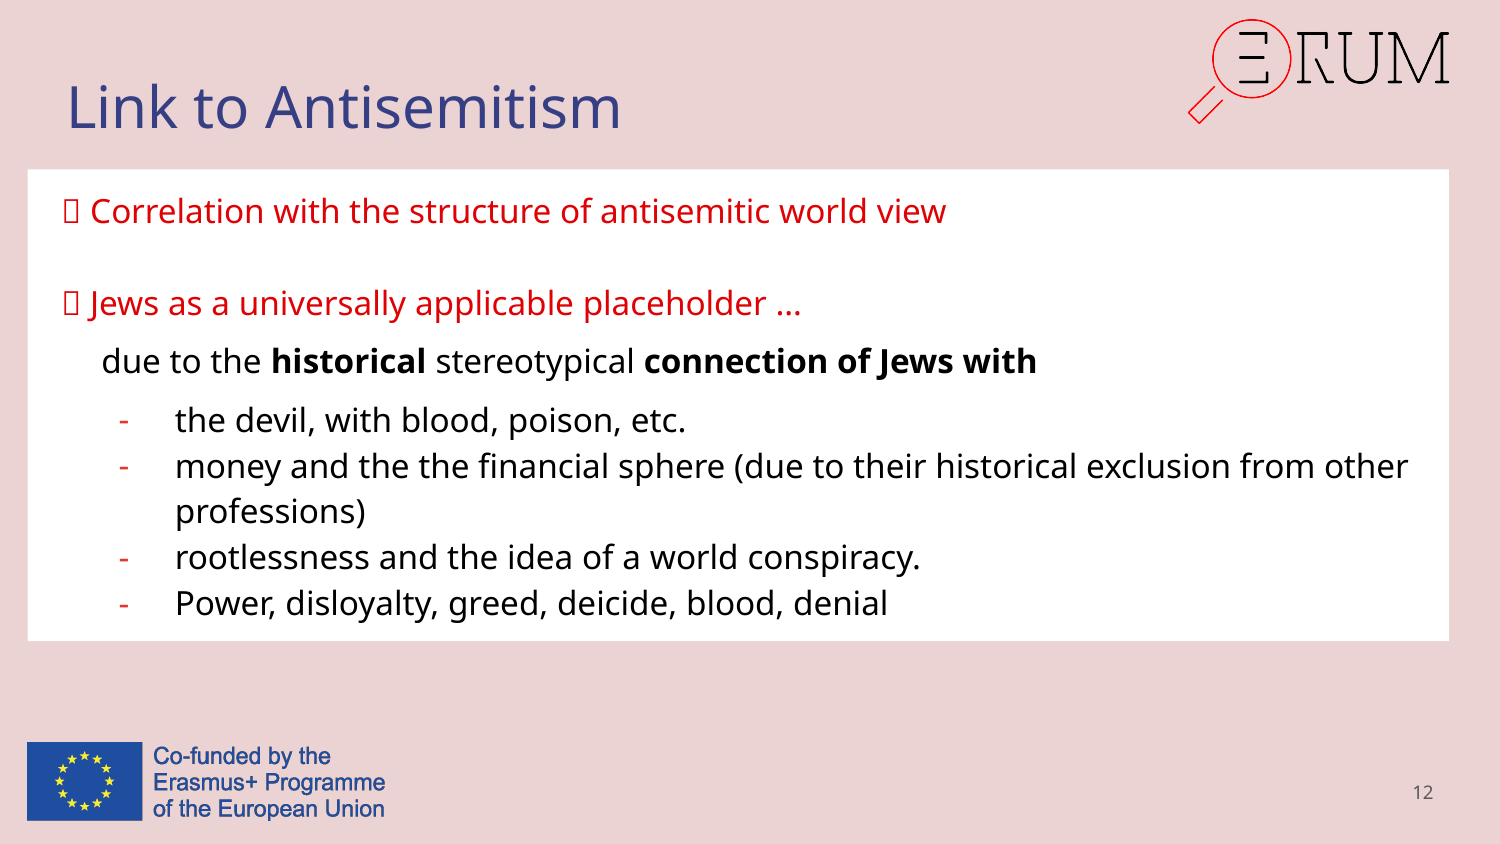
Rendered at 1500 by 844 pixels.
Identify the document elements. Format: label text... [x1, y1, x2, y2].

list  Correlation with the structure of antisemitic world view  Jews as a universally applicable placeholder … due to the historical stereotypical connection of Jews with the devil, with blood, poison, etc. money and the the financial sphere (due to their historical exclusion from other professions) rootlessness and the idea of a world conspiracy. Power, disloyalty, greed, deicide, blood, denial [27, 169, 1449, 642]
picture [27, 742, 385, 821]
picture [1136, 0, 1500, 137]
title Link to Antisemitism [51, 55, 1168, 150]
slide_number 12 [1358, 761, 1449, 826]
